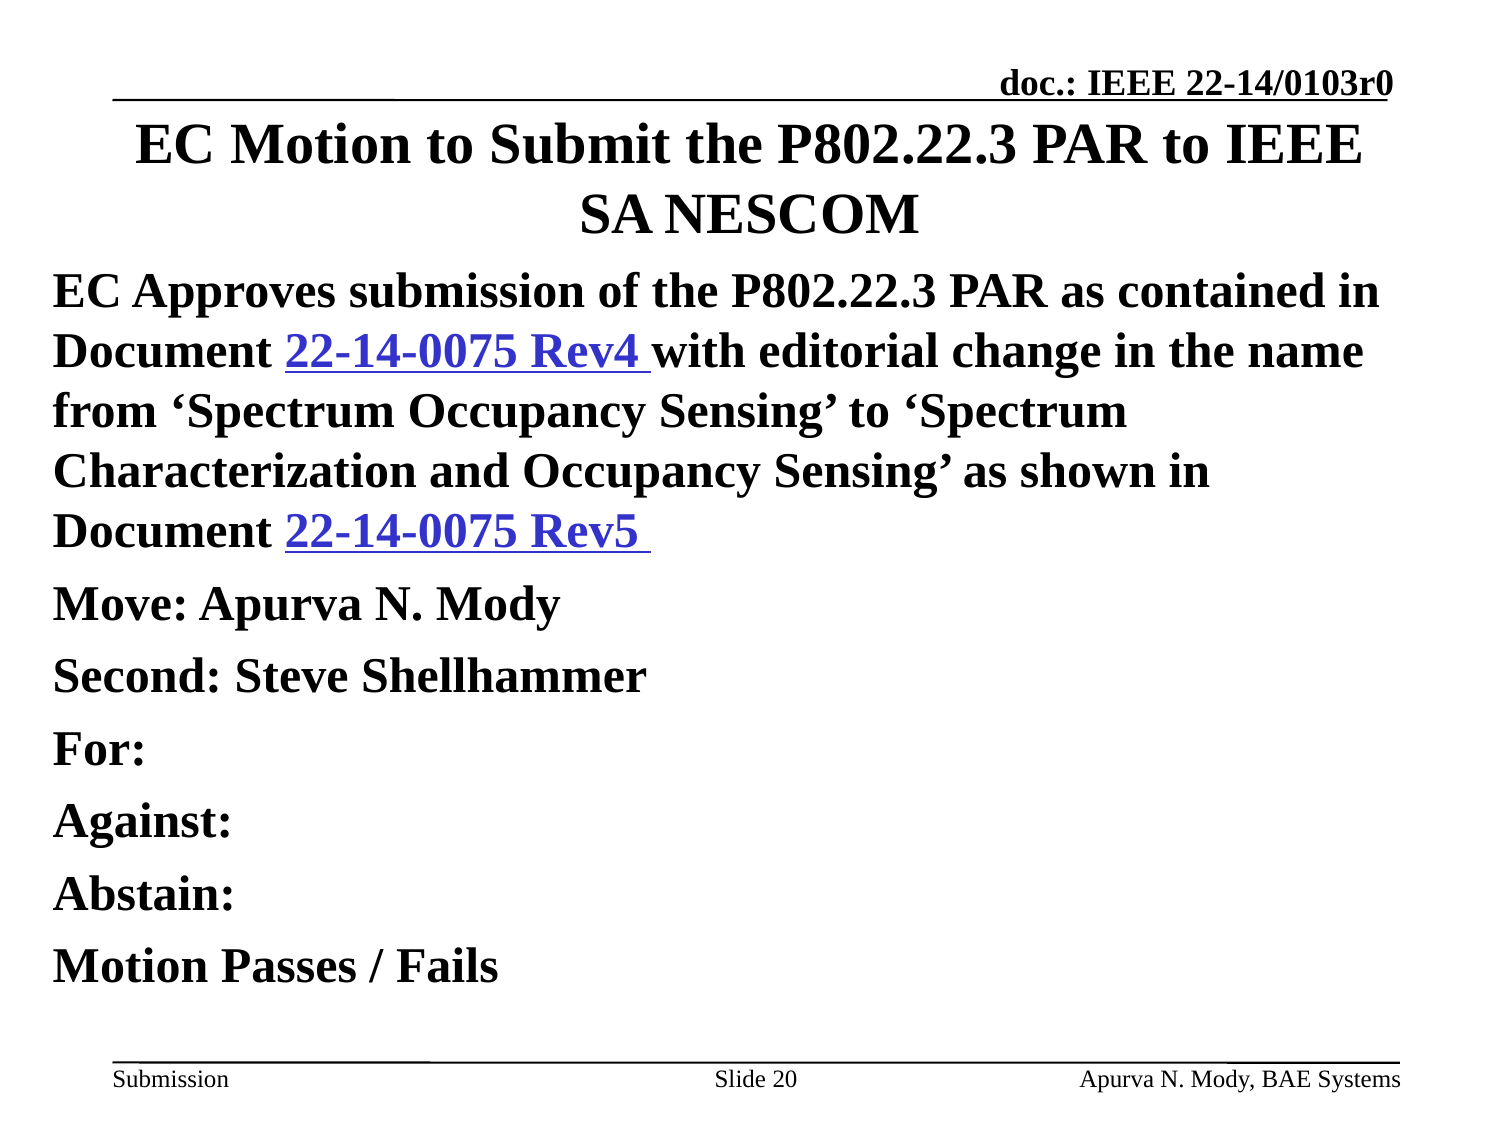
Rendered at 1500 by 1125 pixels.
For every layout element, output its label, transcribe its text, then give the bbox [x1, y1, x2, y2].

footer Apurva N. Mody, BAE Systems [878, 1061, 1402, 1093]
list EC Approves submission of the P802.22.3 PAR as contained in Document 22-14-0075 Rev4 with editorial change in the name from ‘Spectrum Occupancy Sensing’ to ‘Spectrum Characterization and Occupancy Sensing’ as shown in Document 22-14-0075 Rev5 Move: Apurva N. Mody Second: Steve Shellhammer For: Against: Abstain: Motion Passes / Fails [37, 249, 1451, 1038]
slide_number Slide 20 [712, 1061, 800, 1123]
title EC Motion to Submit the P802.22.3 PAR to IEEE SA NESCOM [112, 112, 1388, 238]
